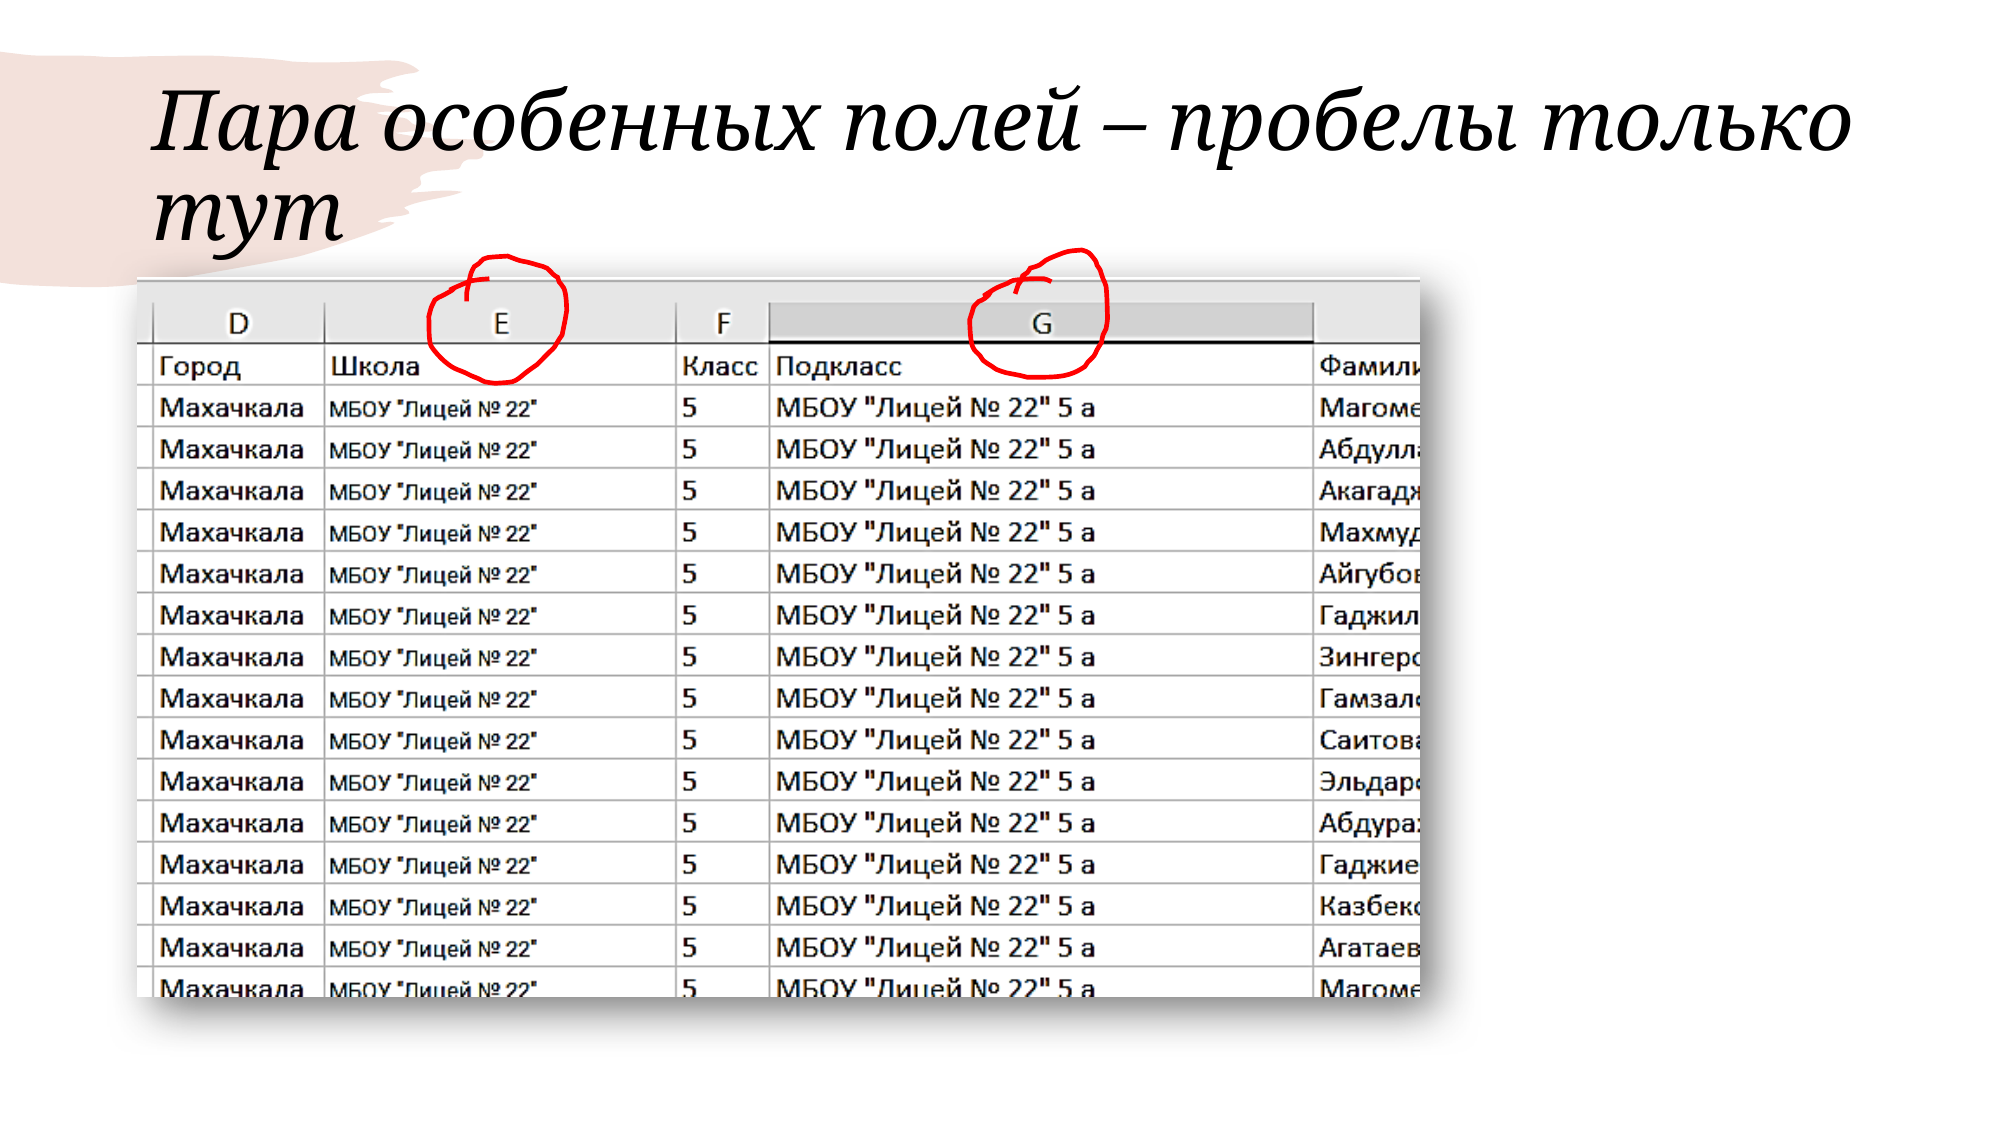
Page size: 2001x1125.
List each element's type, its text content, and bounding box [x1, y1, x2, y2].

title Пара особенных полей – пробелы только тут [137, 59, 1935, 278]
picture [137, 277, 1420, 997]
text_box [468, 254, 560, 277]
text_box [1020, 248, 1105, 277]
